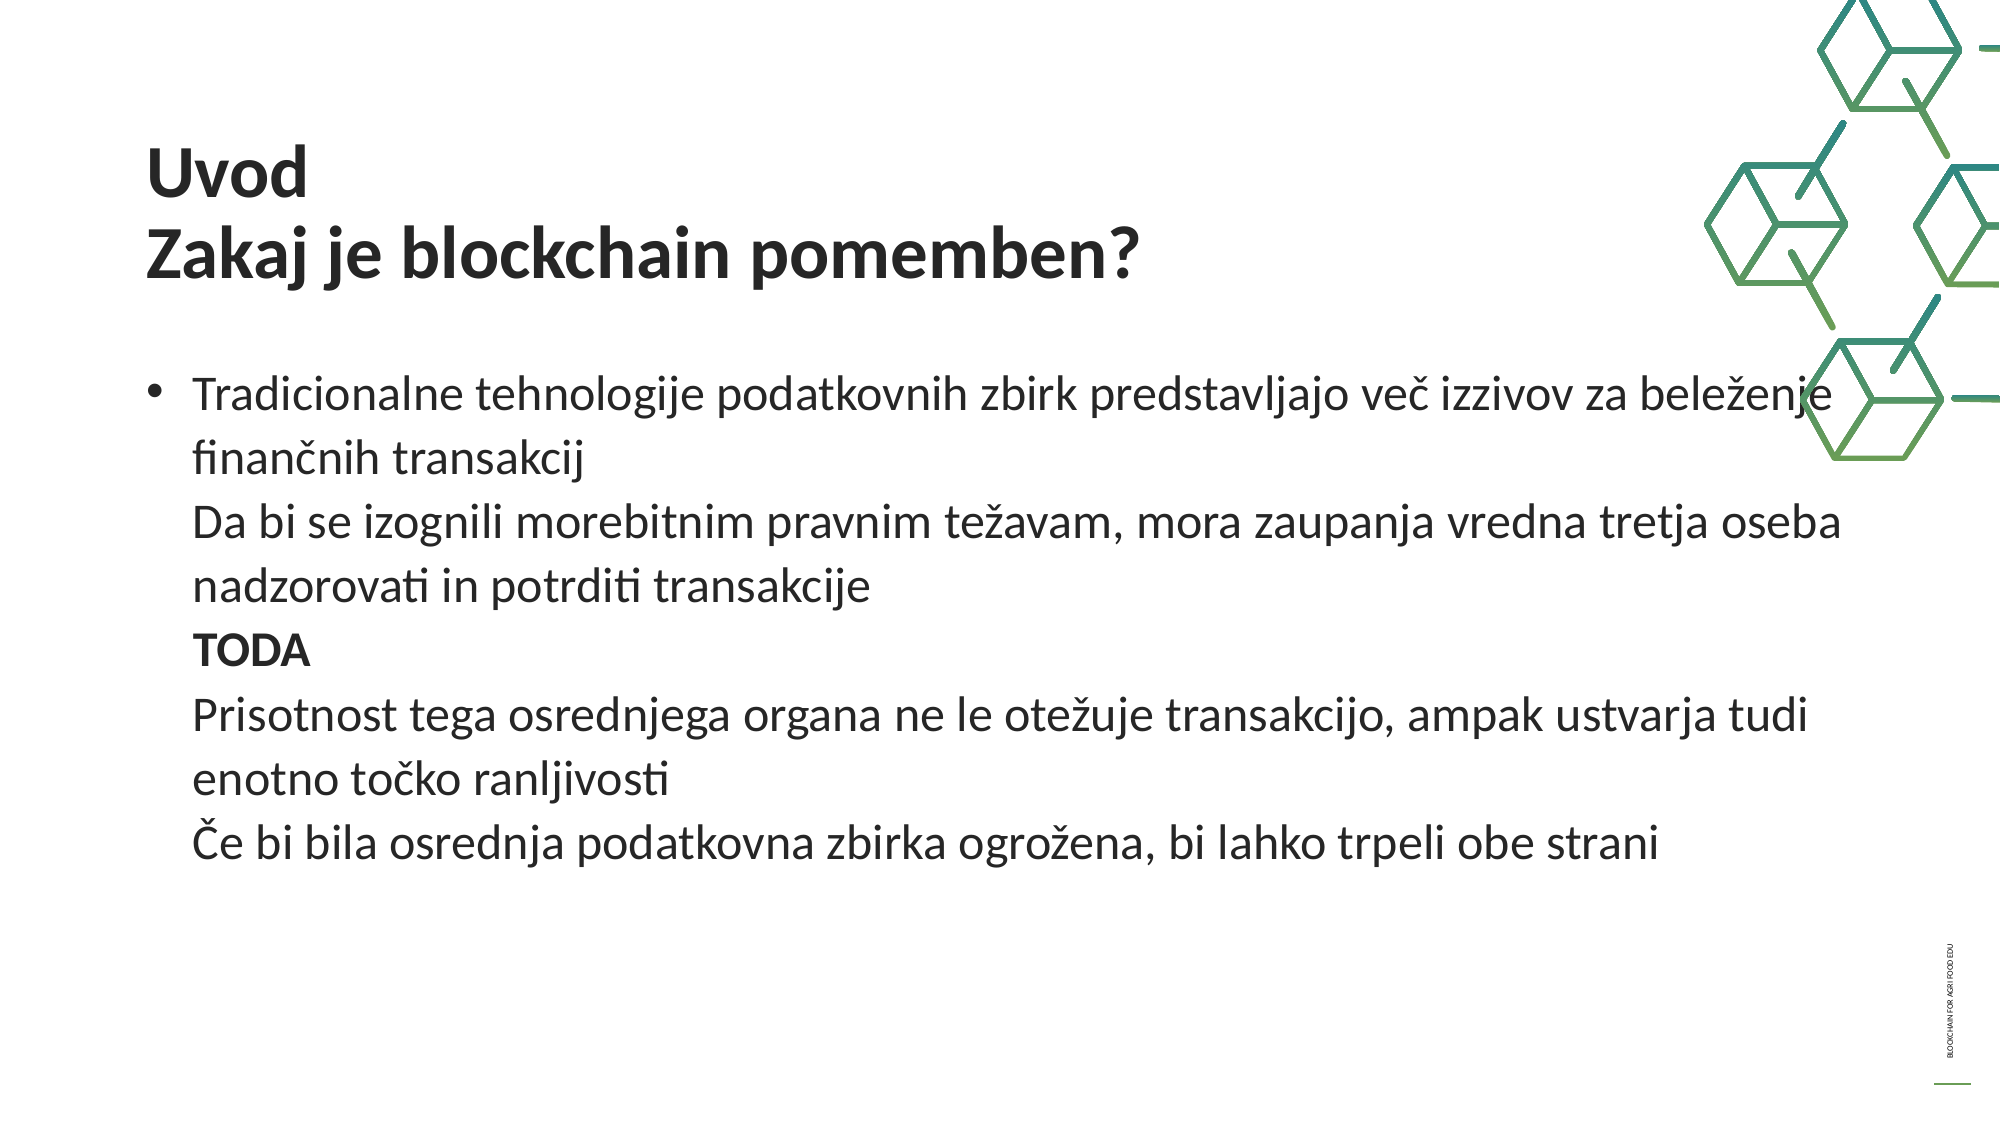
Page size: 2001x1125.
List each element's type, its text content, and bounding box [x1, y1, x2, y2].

list Uvod Zakaj je blockchain pomemben? [130, 124, 1698, 337]
list Tradicionalne tehnologije podatkovnih zbirk predstavljajo več izzivov za beleženje finančnih transakcij Da bi se izognili morebitnim pravnim težavam, mora zaupanja vredna tretja oseba nadzorovati in potrditi transakcije TODA Prisotnost tega osrednjega organa ne le otežuje transakcijo, ampak ustvarja tudi enotno točko ranljivosti Če bi bila osrednja podatkovna zbirka ogrožena, bi lahko trpeli obe strani [130, 348, 1869, 1035]
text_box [1703, 0, 2000, 462]
